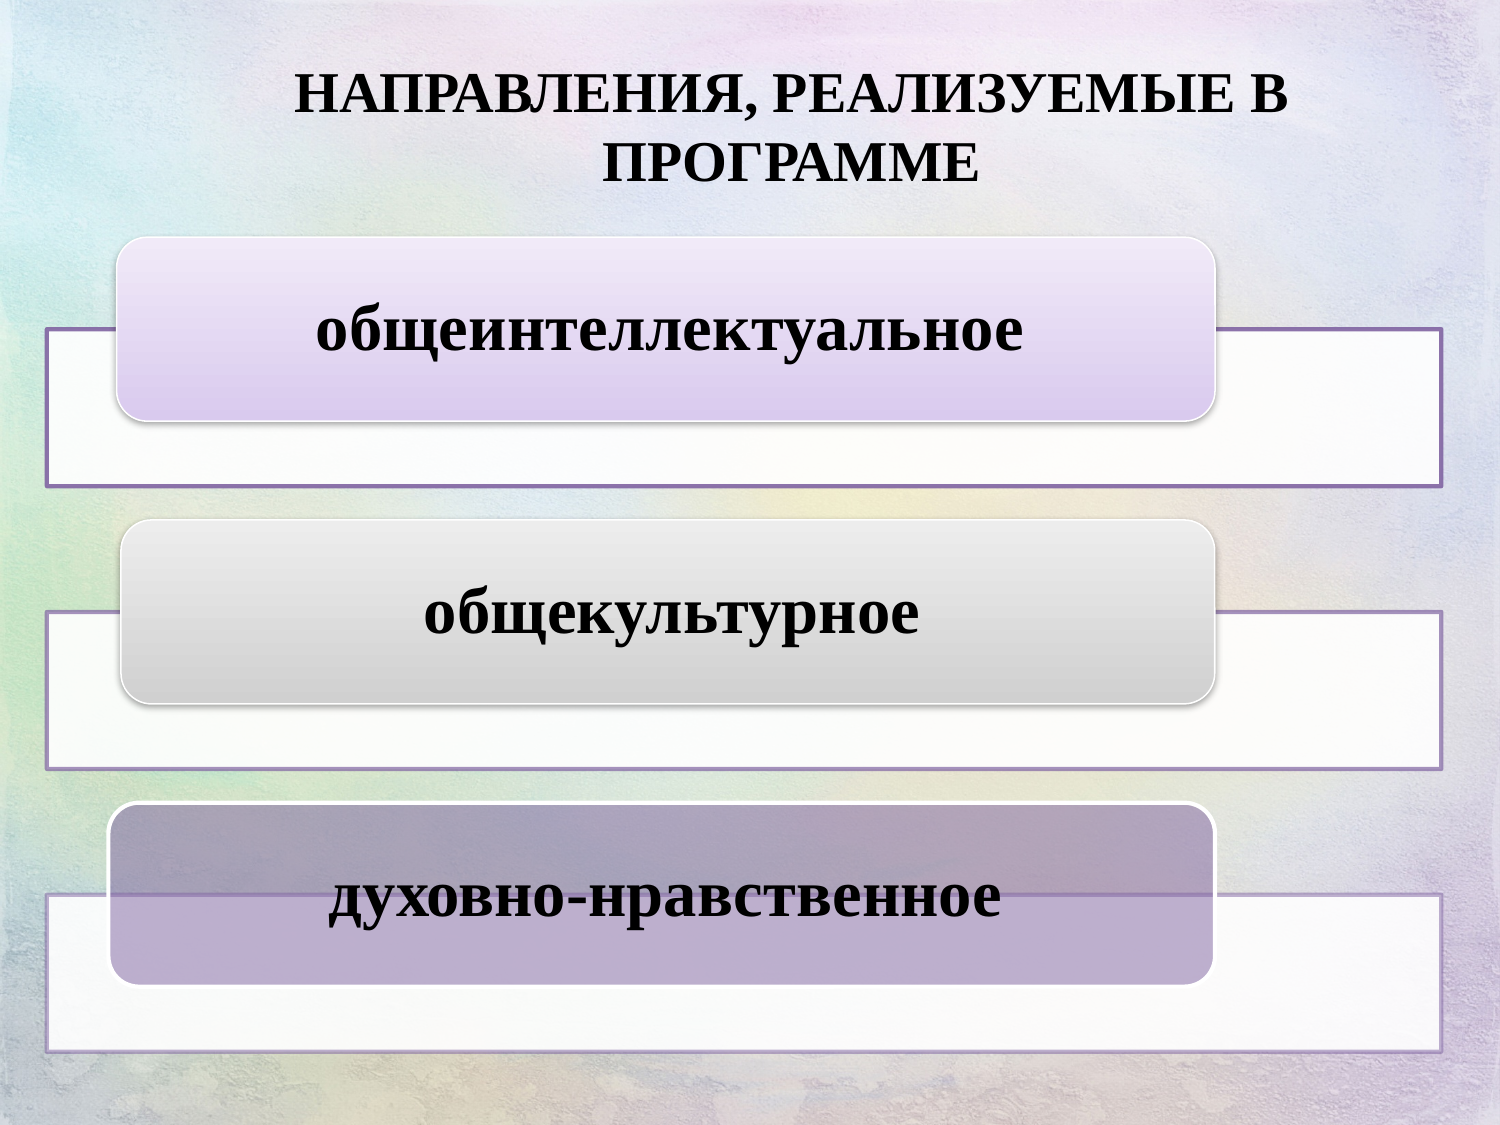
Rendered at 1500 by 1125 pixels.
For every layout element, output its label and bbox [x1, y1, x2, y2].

text_box [46, 234, 1442, 1055]
picture [0, 0, 1500, 1125]
